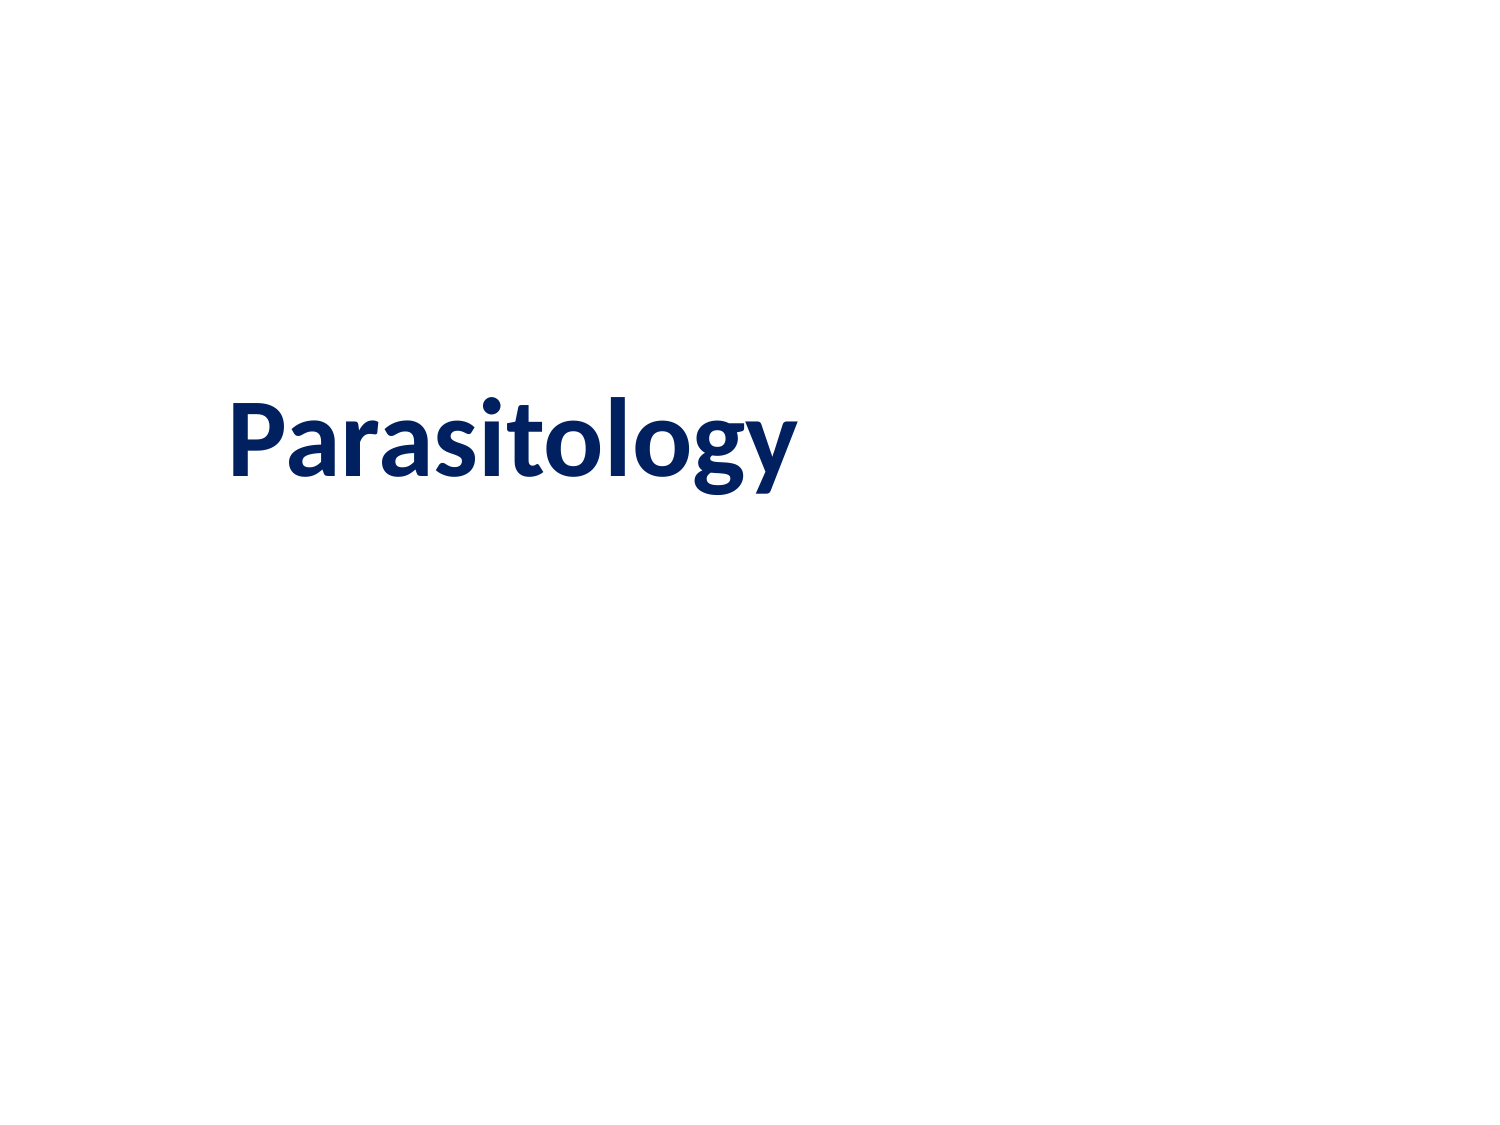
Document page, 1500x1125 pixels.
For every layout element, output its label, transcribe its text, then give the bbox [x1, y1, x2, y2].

list Parasitology [212, 356, 1425, 563]
